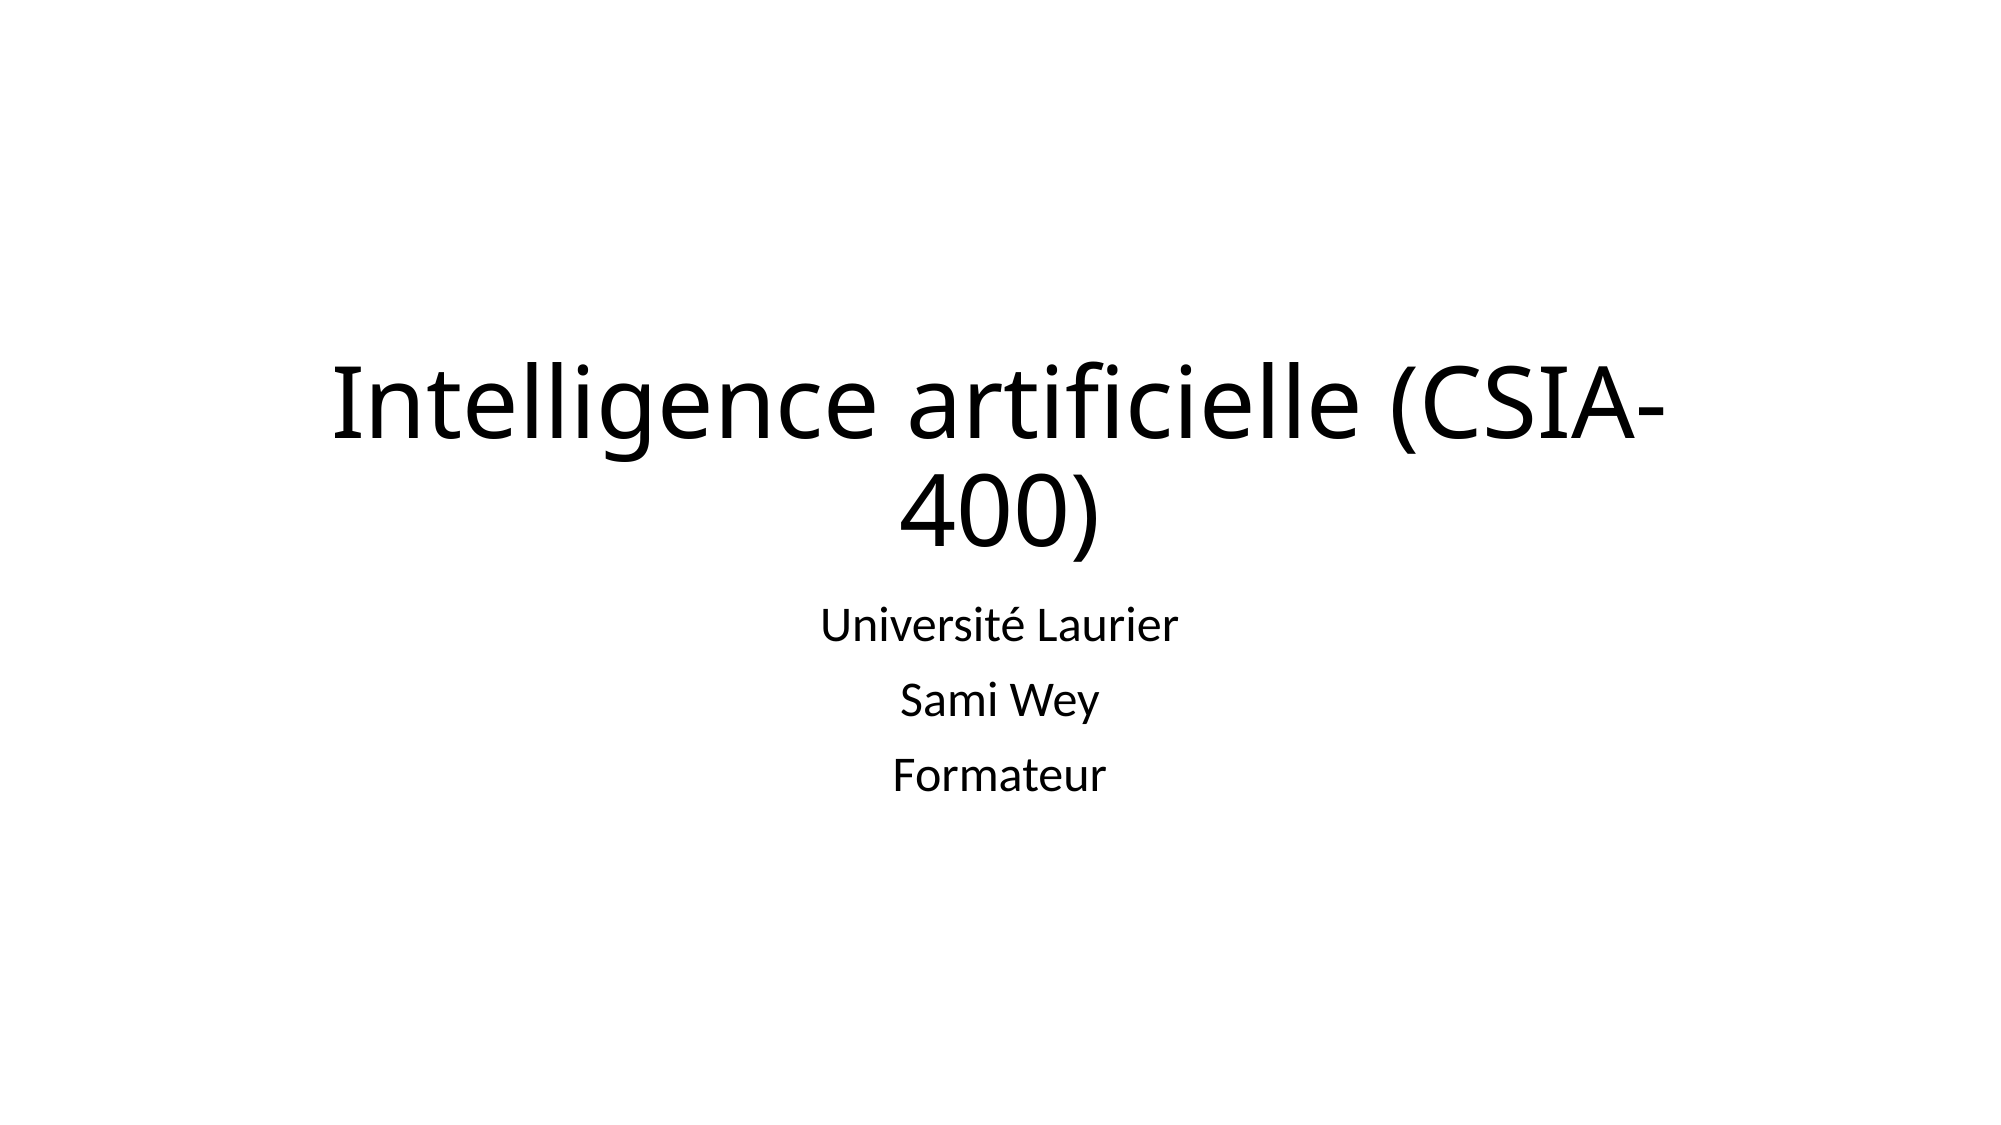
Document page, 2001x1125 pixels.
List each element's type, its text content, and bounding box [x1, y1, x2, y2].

title Intelligence artificielle (CSIA-400) [249, 184, 1750, 576]
subtitle Université Laurier Sami Wey Formateur [249, 590, 1750, 863]
